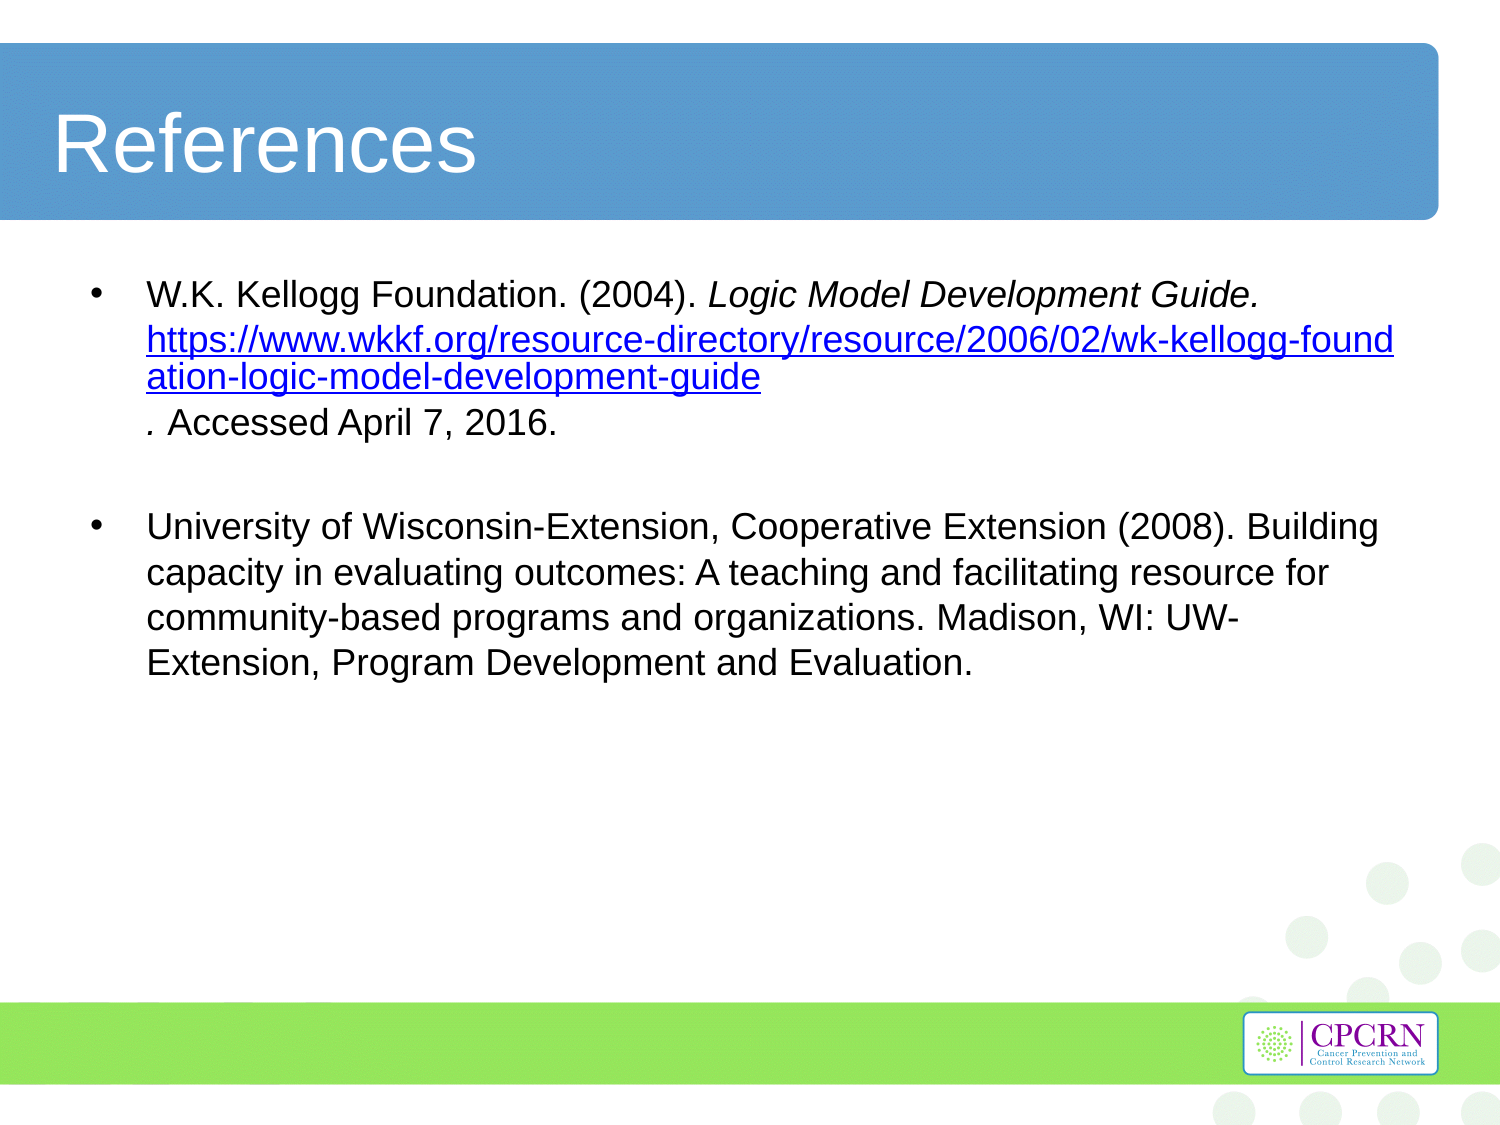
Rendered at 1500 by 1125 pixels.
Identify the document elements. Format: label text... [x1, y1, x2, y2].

text_box [62, 425, 750, 1052]
picture [0, 0, 1500, 1125]
list W.K. Kellogg Foundation. (2004). Logic Model Development Guide. https://www.wkkf.org/resource-directory/resource/2006/02/wk-kellogg-foundation-logic-model-development-guide. Accessed April 7, 2016. University of Wisconsin-Extension, Cooperative Extension (2008). Building capacity in evaluating outcomes: A teaching and facilitating resource for community-based programs and organizations. Madison, WI: UW-Extension, Program Development and Evaluation. [75, 262, 1425, 1005]
title References [37, 45, 1438, 233]
